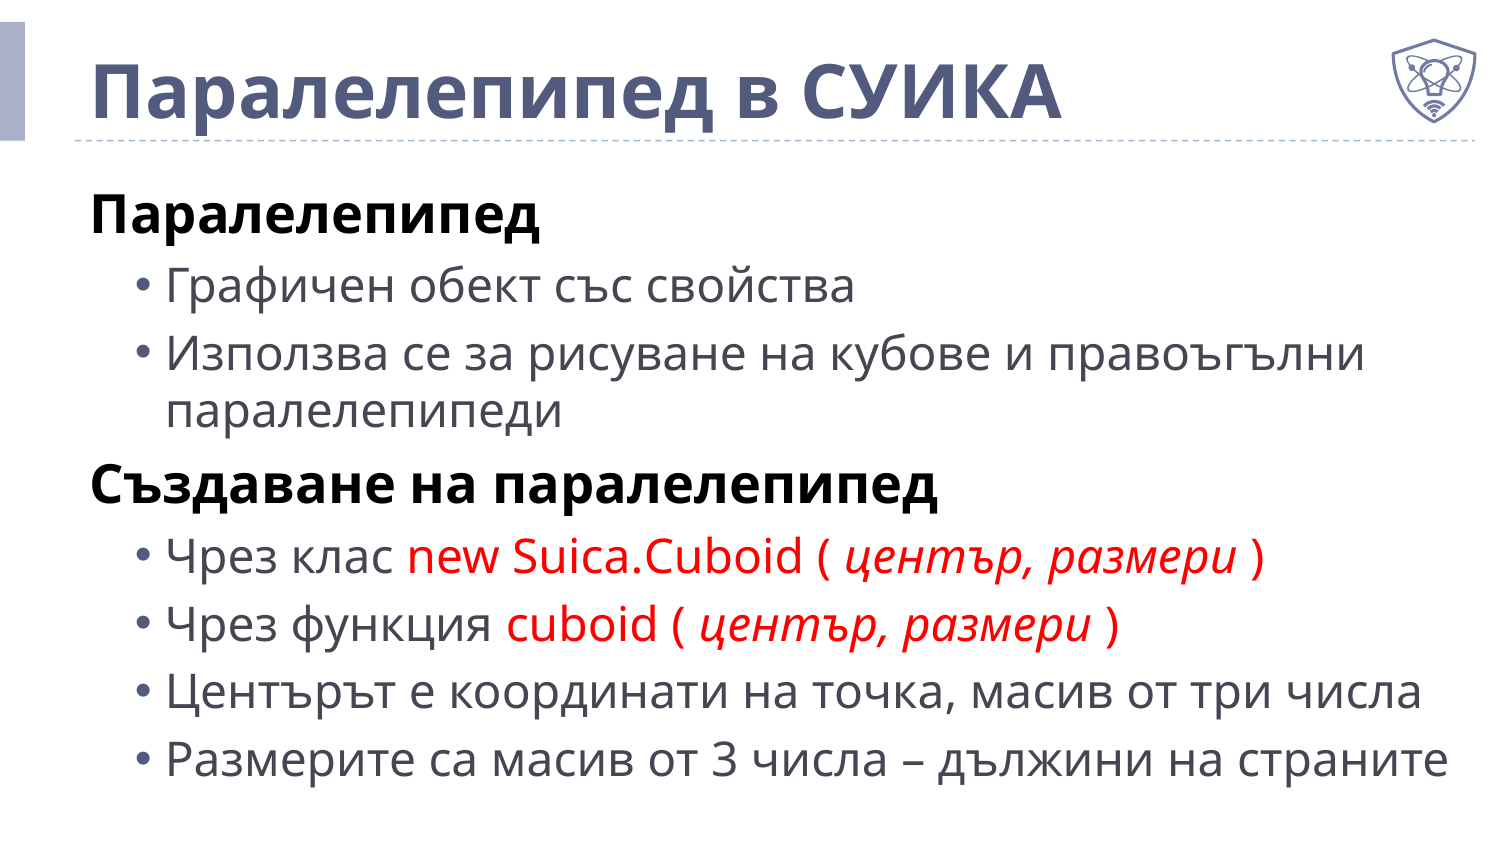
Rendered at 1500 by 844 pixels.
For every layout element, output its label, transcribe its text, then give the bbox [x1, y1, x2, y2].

title Паралелепипед в СУИКА [75, 18, 1475, 141]
list Паралелепипед Графичен обект със свойства Използва се за рисуване на кубове и правоъгълни паралелепипеди Създаване на паралелепипед Чрез клас new Suica.Cuboid ( център, размери ) Чрез функция cuboid ( център, размери ) Центърът е координати на точка, масив от три числа Размерите са масив от 3 числа – дължини на страните [75, 171, 1475, 835]
